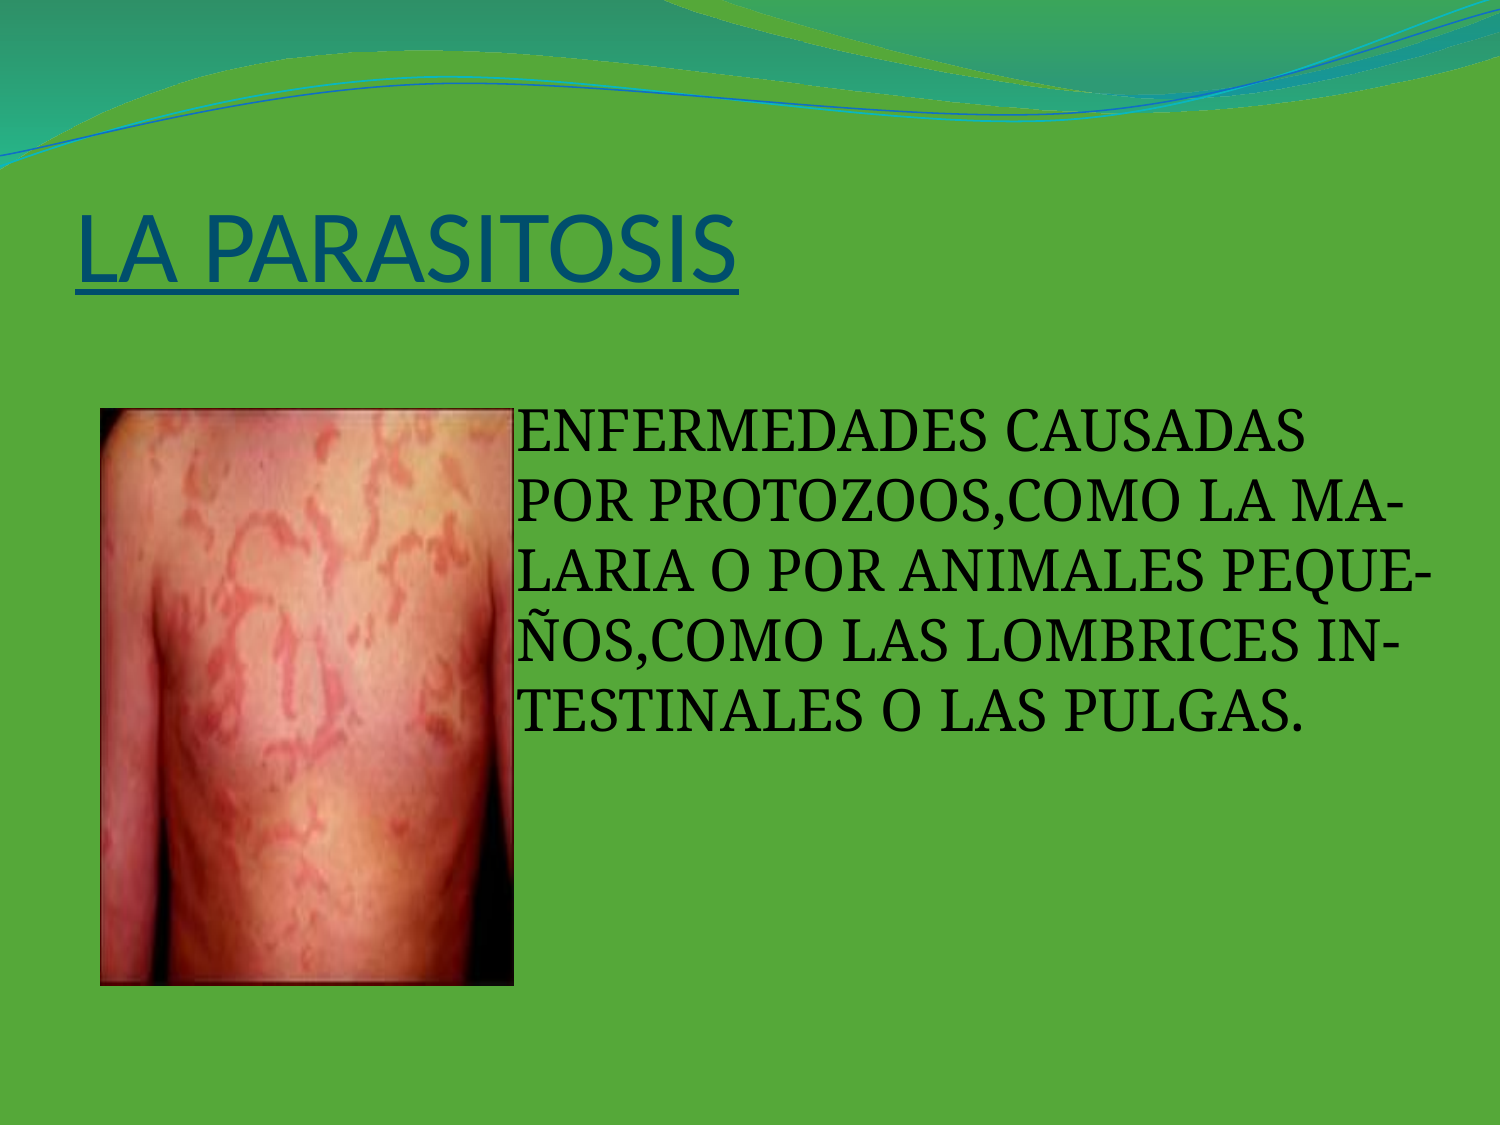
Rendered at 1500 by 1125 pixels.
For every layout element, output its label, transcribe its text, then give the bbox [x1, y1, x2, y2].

picture [100, 408, 514, 986]
text_box ENFERMEDADES CAUSADAS POR PROTOZOOS,COMO LA MA- LARIA O POR ANIMALES PEQUE- ÑOS,COMO LAS LOMBRICES IN- TESTINALES O LAS PULGAS. [501, 385, 1448, 750]
title LA PARASITOSIS [75, 115, 1425, 303]
